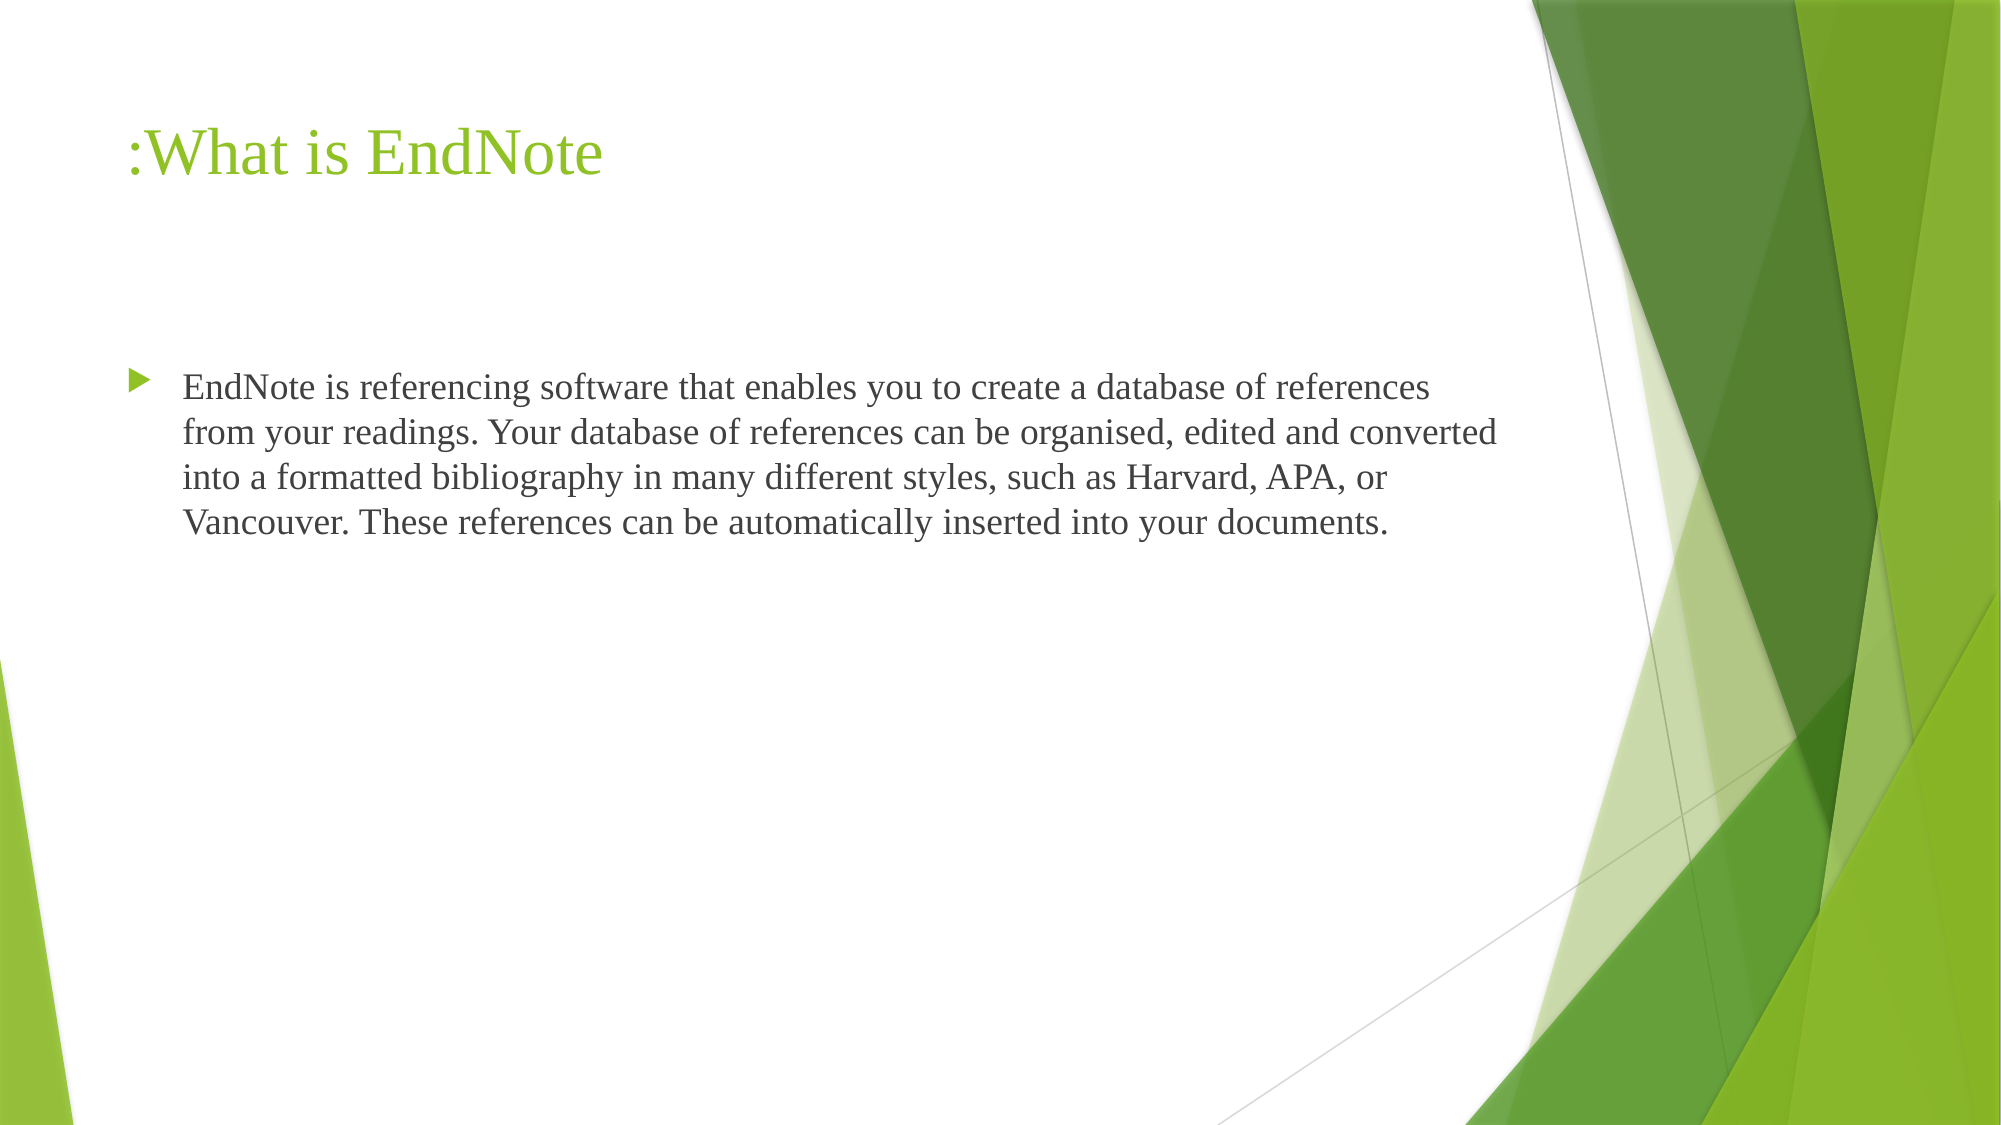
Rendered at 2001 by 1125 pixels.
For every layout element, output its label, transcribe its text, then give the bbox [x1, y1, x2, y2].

title What is EndNote: [111, 99, 1522, 317]
list EndNote is referencing software that enables you to create a database of references from your readings. Your database of references can be organised, edited and converted into a formatted bibliography in many different styles, such as Harvard, APA, or Vancouver. These references can be automatically inserted into your documents. [111, 354, 1522, 992]
